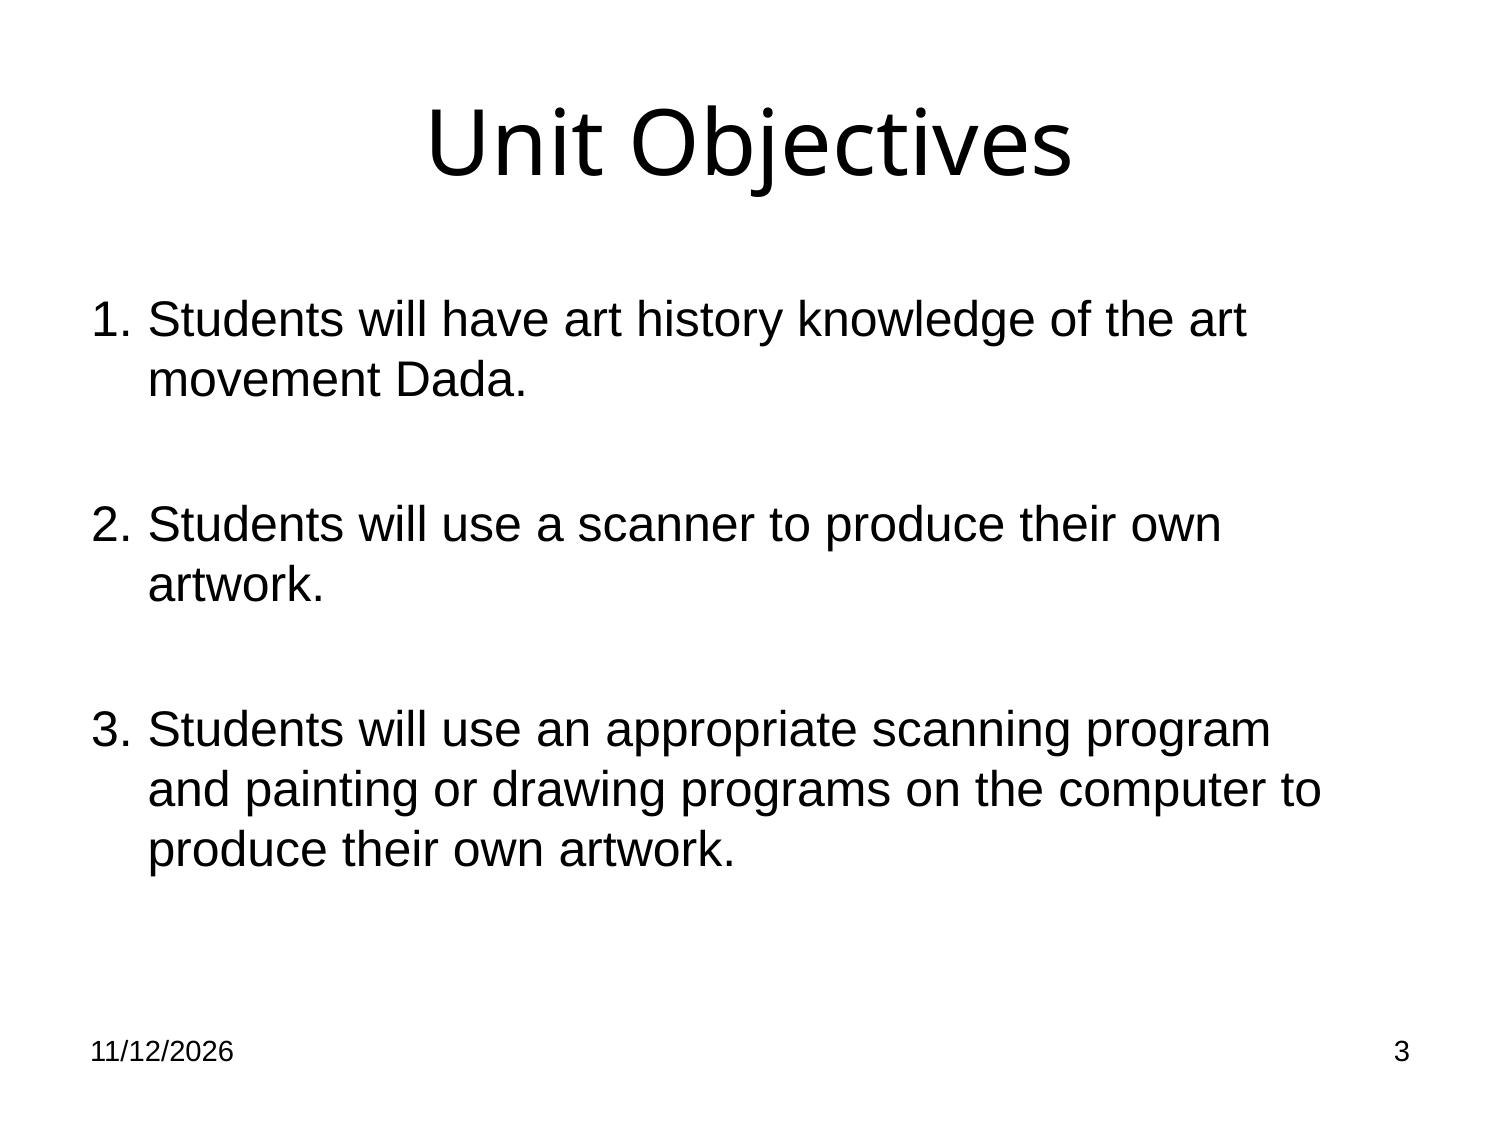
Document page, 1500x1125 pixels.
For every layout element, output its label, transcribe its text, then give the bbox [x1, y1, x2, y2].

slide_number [74, 1024, 426, 1103]
slide_number 3 [1074, 1024, 1426, 1103]
text_box 1. Students will have art history knowledge of the art movement Dada. Students will use a scanner to produce their own artwork. Students will use an appropriate scanning program and painting or drawing programs on the computer to produce their own artwork. [76, 279, 1424, 884]
title Unit Objectives [74, 44, 1426, 233]
